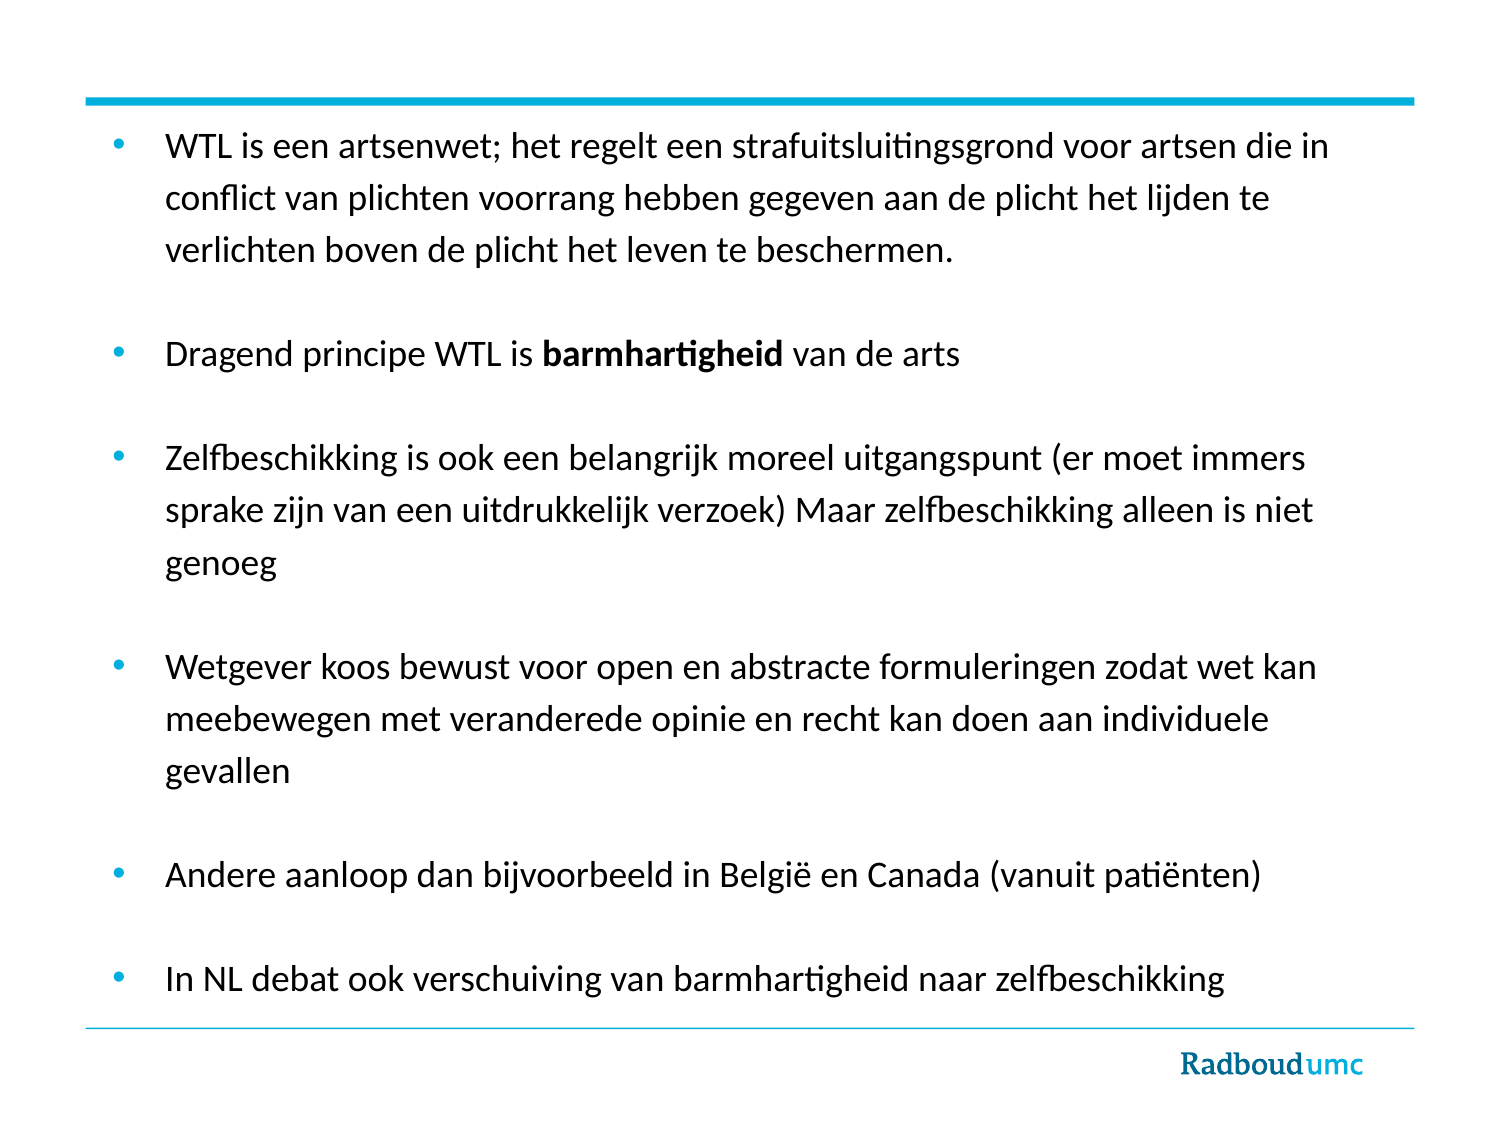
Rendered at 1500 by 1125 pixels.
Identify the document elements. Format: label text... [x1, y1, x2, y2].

list WTL is een artsenwet; het regelt een strafuitsluitingsgrond voor artsen die in conflict van plichten voorrang hebben gegeven aan de plicht het lijden te verlichten boven de plicht het leven te beschermen. Dragend principe WTL is barmhartigheid van de arts Zelfbeschikking is ook een belangrijk moreel uitgangspunt (er moet immers sprake zijn van een uitdrukkelijk verzoek) Maar zelfbeschikking alleen is niet genoeg Wetgever koos bewust voor open en abstracte formuleringen zodat wet kan meebewegen met veranderede opinie en recht kan doen aan individuele gevallen Andere aanloop dan bijvoorbeeld in België en Canada (vanuit patiënten) In NL debat ook verschuiving van barmhartigheid naar zelfbeschikking [112, 113, 1388, 789]
